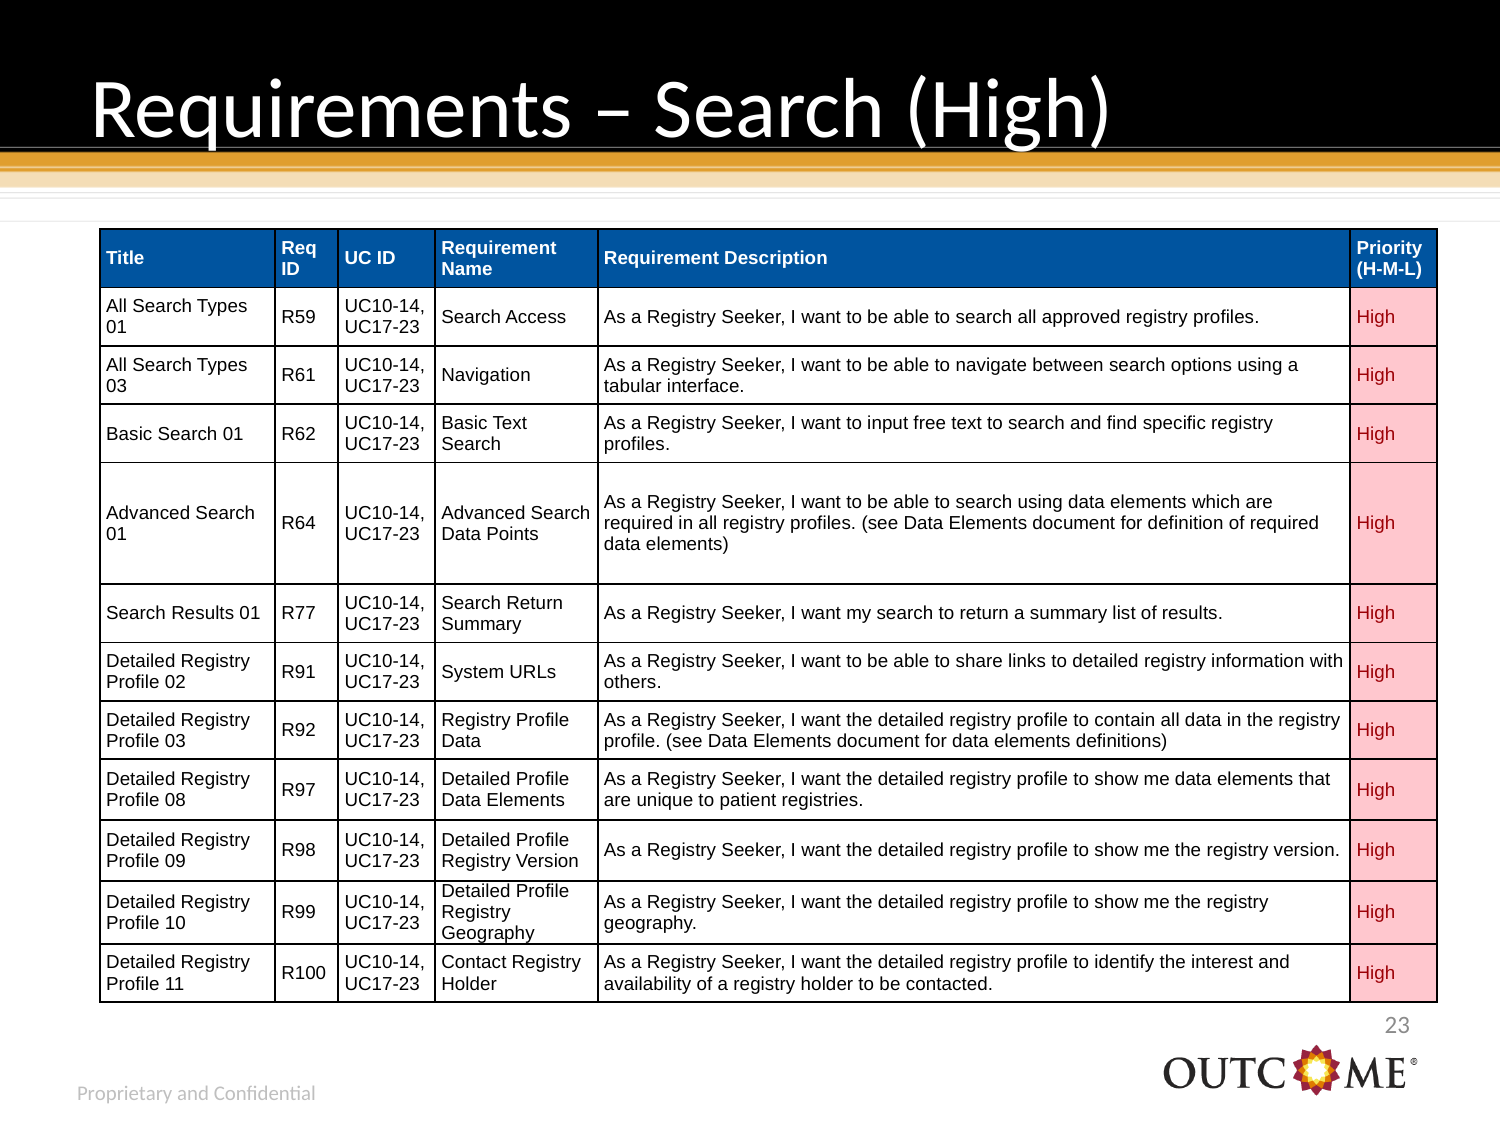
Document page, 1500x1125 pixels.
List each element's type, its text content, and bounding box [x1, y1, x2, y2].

table_cell Detailed Profile Registry Version [436, 821, 597, 880]
table_cell Detailed Registry Profile 08 [101, 760, 274, 819]
table_cell Basic Text Search [436, 405, 597, 462]
table_cell Registry Profile Data [436, 702, 597, 758]
table_cell As a Registry Seeker, I want to input free text to search and find specific registry profiles. [599, 405, 1349, 462]
table_header Requirement Name [436, 230, 597, 287]
table_cell R98 [276, 821, 337, 880]
table_cell R99 [276, 882, 337, 943]
table_cell Basic Search 01 [101, 405, 274, 462]
table_cell Detailed Registry Profile 03 [101, 702, 274, 758]
table_cell UC10-14, UC17-23 [339, 405, 434, 462]
table_cell Detailed Registry Profile 09 [101, 821, 274, 880]
table_cell High [1351, 643, 1436, 700]
table_cell As a Registry Seeker, I want the detailed registry profile to show me data elements that are unique to patient registries. [599, 760, 1349, 819]
table_cell Search Results 01 [101, 585, 274, 642]
table_cell Detailed Registry Profile 10 [101, 882, 274, 943]
table_cell System URLs [436, 643, 597, 700]
table_cell High [1351, 945, 1436, 1001]
table_cell UC10-14, UC17-23 [339, 288, 434, 345]
table_cell R91 [276, 643, 337, 700]
table_header Requirement Description [599, 230, 1349, 287]
table_cell R64 [276, 463, 337, 583]
table_cell Detailed Registry Profile 11 [101, 945, 274, 1001]
table_cell High [1351, 347, 1436, 403]
slide_number 22 [1074, 1003, 1425, 1048]
table_header Req ID [276, 230, 337, 287]
table_cell UC10-14, UC17-23 [339, 643, 434, 700]
table_cell High [1351, 821, 1436, 880]
table_cell UC10-14, UC17-23 [339, 760, 434, 819]
title Requirements – Search (High) [75, 45, 1425, 163]
table_cell UC10-14, UC17-23 [339, 347, 434, 403]
table_cell Search Return Summary [436, 585, 597, 642]
table_cell High [1351, 882, 1436, 943]
table_cell Advanced Search Data Points [436, 463, 597, 583]
table_cell Detailed Profile Data Elements [436, 760, 597, 819]
table_cell As a Registry Seeker, I want the detailed registry profile to identify the interest and availability of a registry holder to be contacted. [599, 945, 1349, 1001]
table_cell As a Registry Seeker, I want the detailed registry profile to show me the registry geography. [599, 882, 1349, 943]
table_cell UC10-14, UC17-23 [339, 945, 434, 1001]
table_cell High [1351, 702, 1436, 758]
table_cell UC10-14, UC17-23 [339, 882, 434, 943]
table_cell Detailed Profile Registry Geography [436, 882, 597, 943]
table_cell UC10-14, UC17-23 [339, 463, 434, 583]
table_cell Detailed Registry Profile 02 [101, 643, 274, 700]
table_cell R59 [276, 288, 337, 345]
table_cell UC10-14, UC17-23 [339, 702, 434, 758]
table_cell R97 [276, 760, 337, 819]
table_cell Contact Registry Holder [436, 945, 597, 1001]
table_cell High [1351, 463, 1436, 583]
table_cell All Search Types 03 [101, 347, 274, 403]
table_cell Search Access [436, 288, 597, 345]
table_cell As a Registry Seeker, I want to be able to navigate between search options using a tabular interface. [599, 347, 1349, 403]
table_cell As a Registry Seeker, I want to be able to search all approved registry profiles. [599, 288, 1349, 345]
table_cell High [1351, 288, 1436, 345]
table_cell Navigation [436, 347, 597, 403]
table_cell High [1351, 405, 1436, 462]
table_cell R77 [276, 585, 337, 642]
table_header Title [101, 230, 274, 287]
table_cell UC10-14, UC17-23 [339, 821, 434, 880]
table_cell High [1351, 760, 1436, 819]
table_header Priority (H-M-L) [1351, 230, 1436, 287]
table_cell R61 [276, 347, 337, 403]
table_cell As a Registry Seeker, I want the detailed registry profile to show me the registry version. [599, 821, 1349, 880]
table_cell As a Registry Seeker, I want to be able to search using data elements which are required in all registry profiles. (see Data Elements document for definition of required data elements) [599, 463, 1349, 583]
table_cell UC10-14, UC17-23 [339, 585, 434, 642]
table_cell As a Registry Seeker, I want the detailed registry profile to contain all data in the registry profile. (see Data Elements document for data elements definitions) [599, 702, 1349, 758]
table_cell As a Registry Seeker, I want my search to return a summary list of results. [599, 585, 1349, 642]
picture [0, 0, 1500, 223]
table_cell Advanced Search 01 [101, 463, 274, 583]
table_cell All Search Types 01 [101, 288, 274, 345]
table_cell R62 [276, 405, 337, 462]
picture [1163, 1048, 1418, 1096]
table_cell R92 [276, 702, 337, 758]
table_header UC ID [339, 230, 434, 287]
table_cell High [1351, 585, 1436, 642]
table_cell R100 [276, 945, 337, 1001]
table_cell As a Registry Seeker, I want to be able to share links to detailed registry information with others. [599, 643, 1349, 700]
